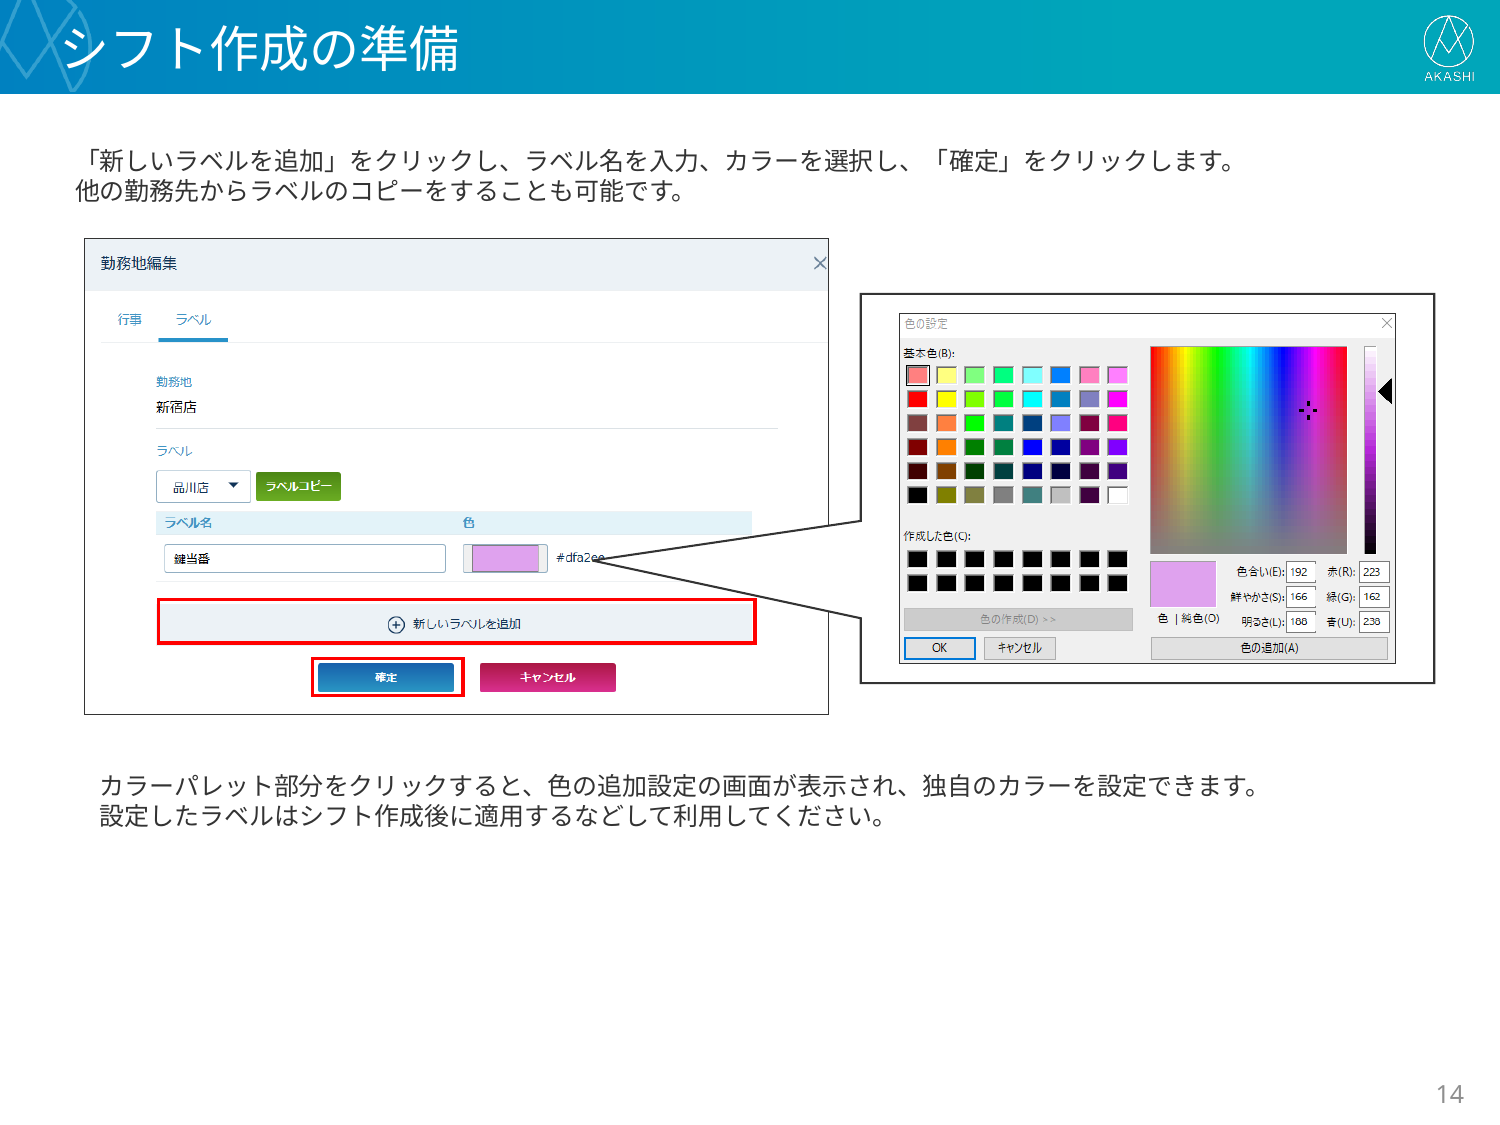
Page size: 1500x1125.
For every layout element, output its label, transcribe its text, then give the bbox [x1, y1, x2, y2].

text_box [829, 292, 1436, 685]
text_box カラーパレット部分をクリックすると、色の追加設定の画面が表示され、独自のカラーを設定できます。 設定したラベルはシフト作成後に適用するなどして利用してください。 [84, 762, 1362, 838]
picture [1416, 7, 1481, 89]
slide_number 13 [1141, 1065, 1480, 1125]
picture [899, 313, 1396, 664]
title シフト作成の準備 [44, 0, 1393, 92]
text_box 「新しいラベルを追加」をクリックし、ラベル名を入力、カラーを選択し、「確定」をクリックします。 他の勤務先からラベルのコピーをすることも可能です。 [60, 138, 1460, 213]
picture [84, 238, 829, 715]
